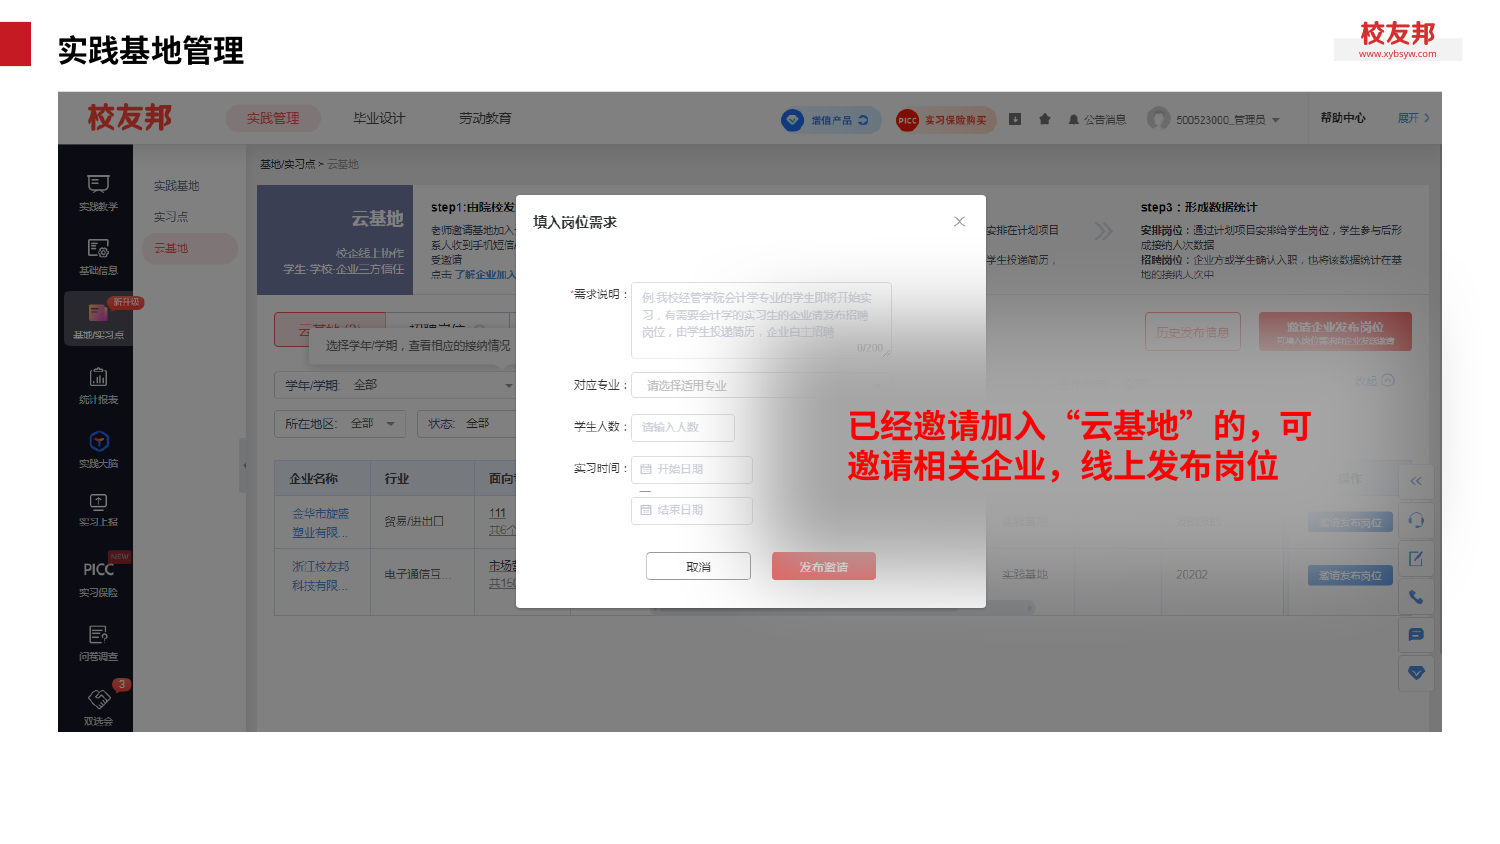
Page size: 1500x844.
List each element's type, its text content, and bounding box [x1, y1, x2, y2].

picture [1361, 21, 1435, 45]
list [58, 91, 1442, 732]
title 实践基地管理 [42, 11, 939, 77]
